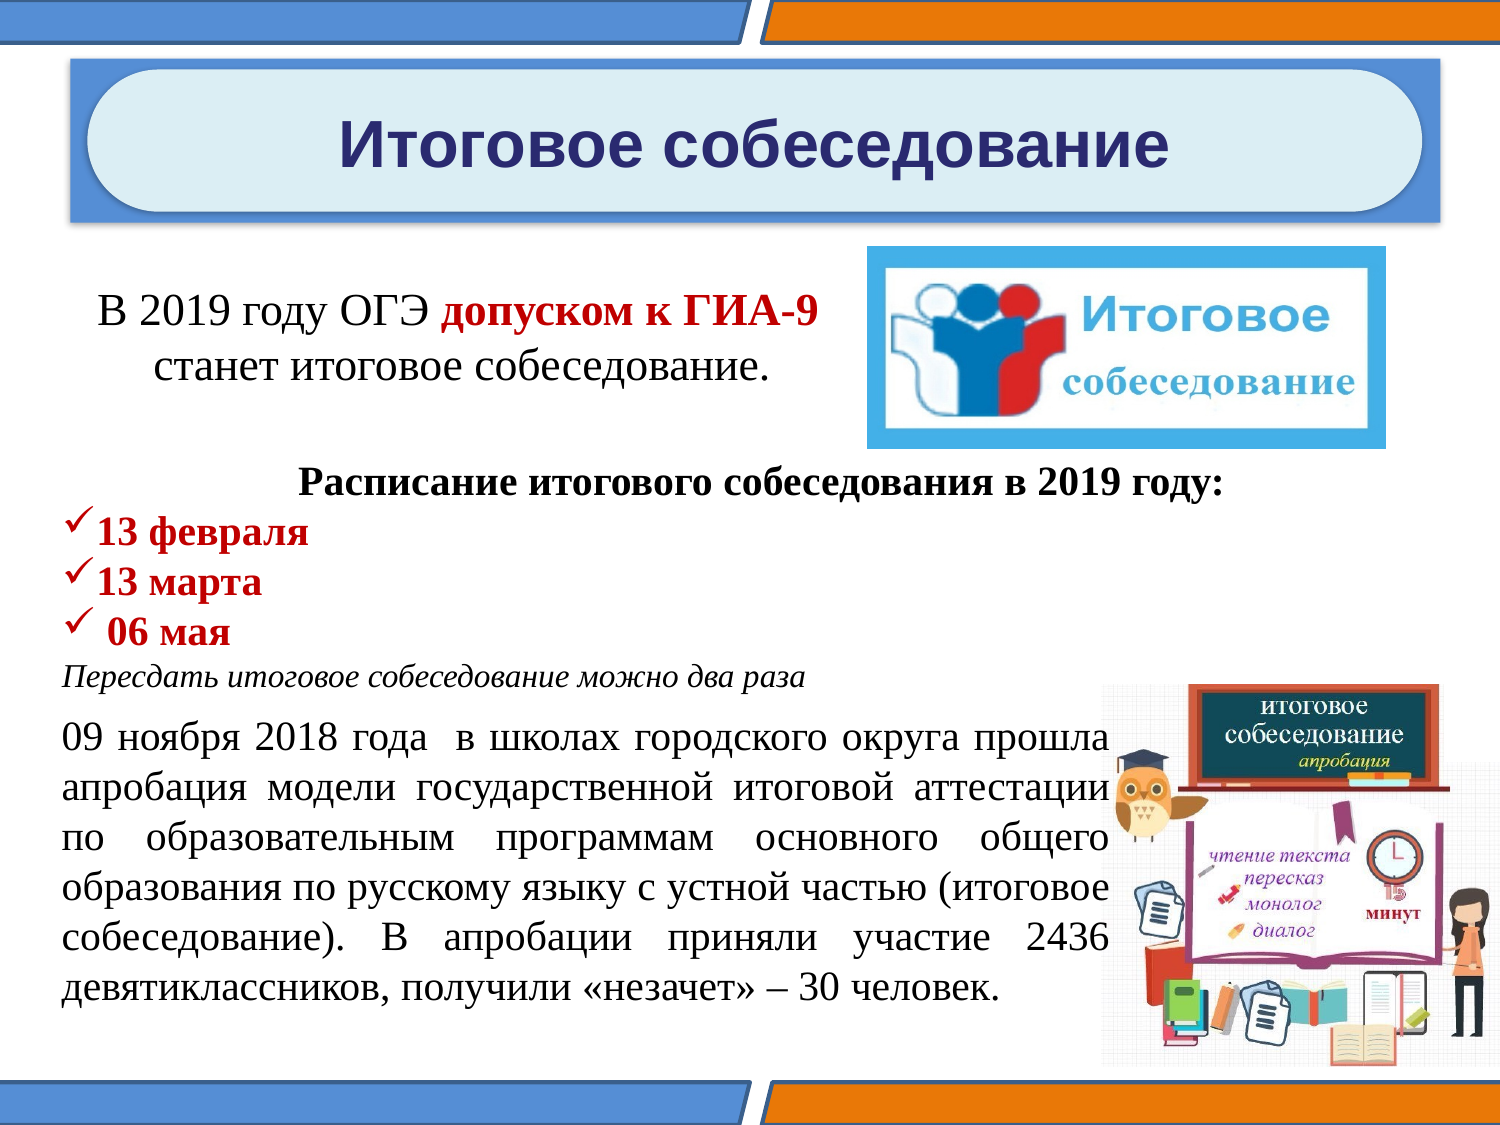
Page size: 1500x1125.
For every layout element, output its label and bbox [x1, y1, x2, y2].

text_box [0, 0, 1500, 1125]
text_box [70, 58, 1441, 223]
picture [866, 245, 1386, 450]
